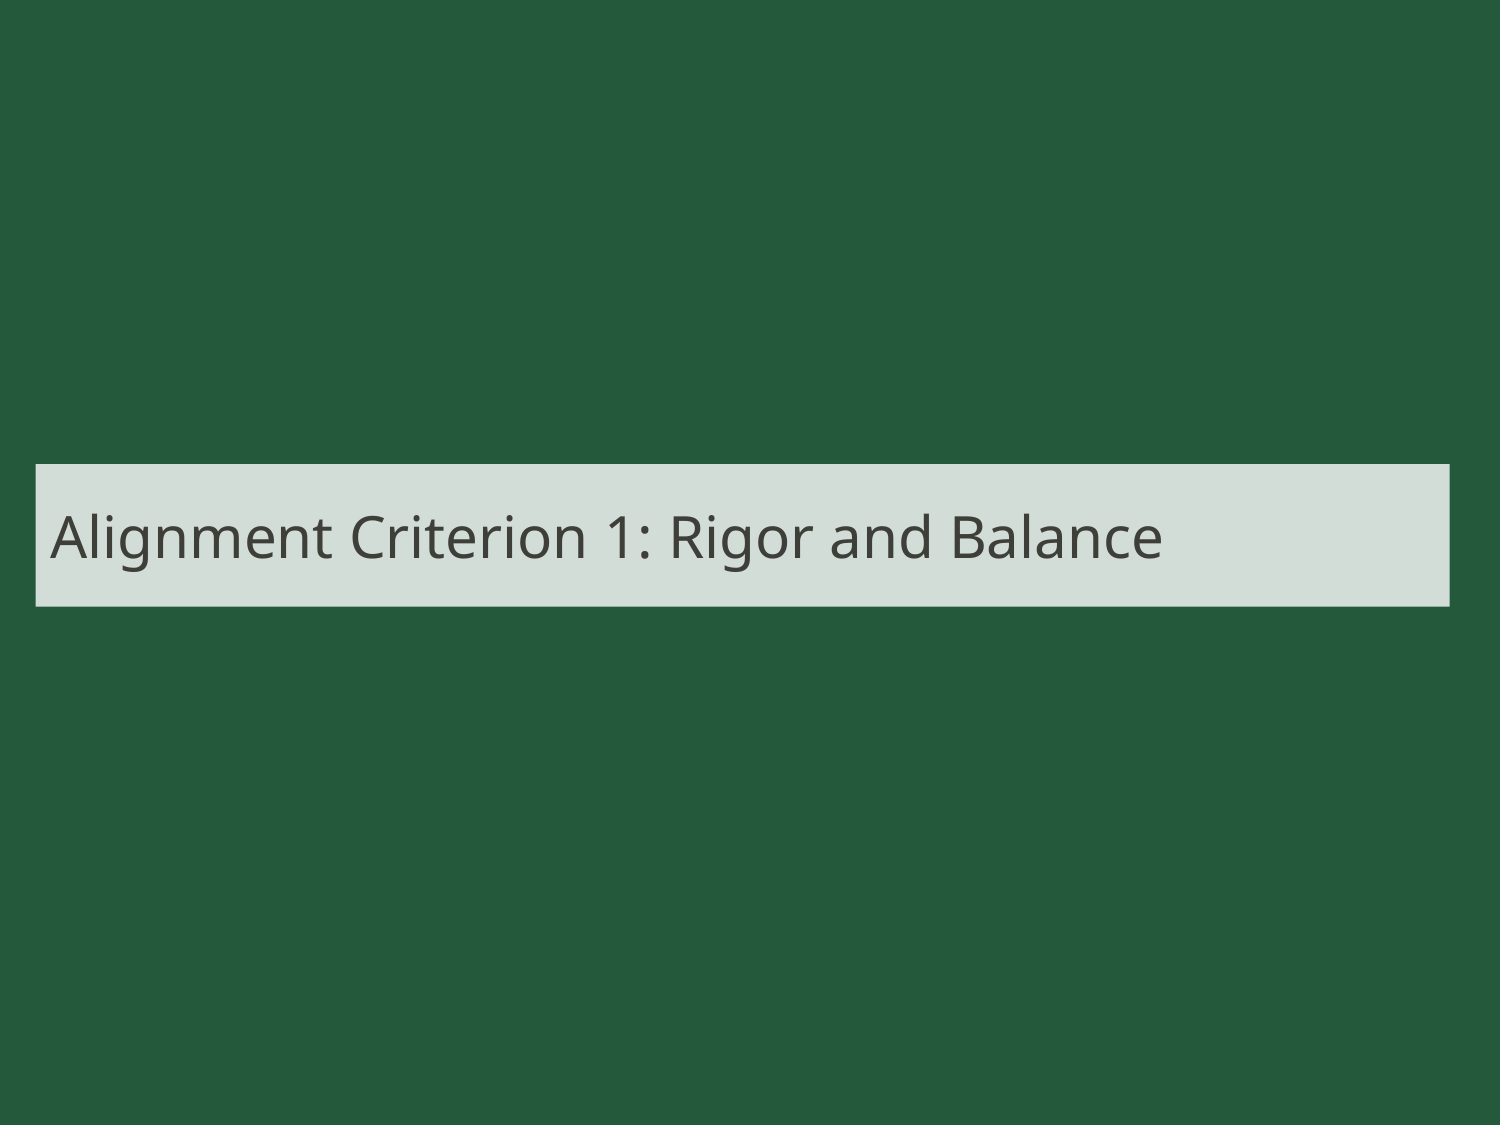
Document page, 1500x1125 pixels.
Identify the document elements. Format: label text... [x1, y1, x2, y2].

title Alignment Criterion 1: Rigor and Balance [35, 464, 1450, 607]
